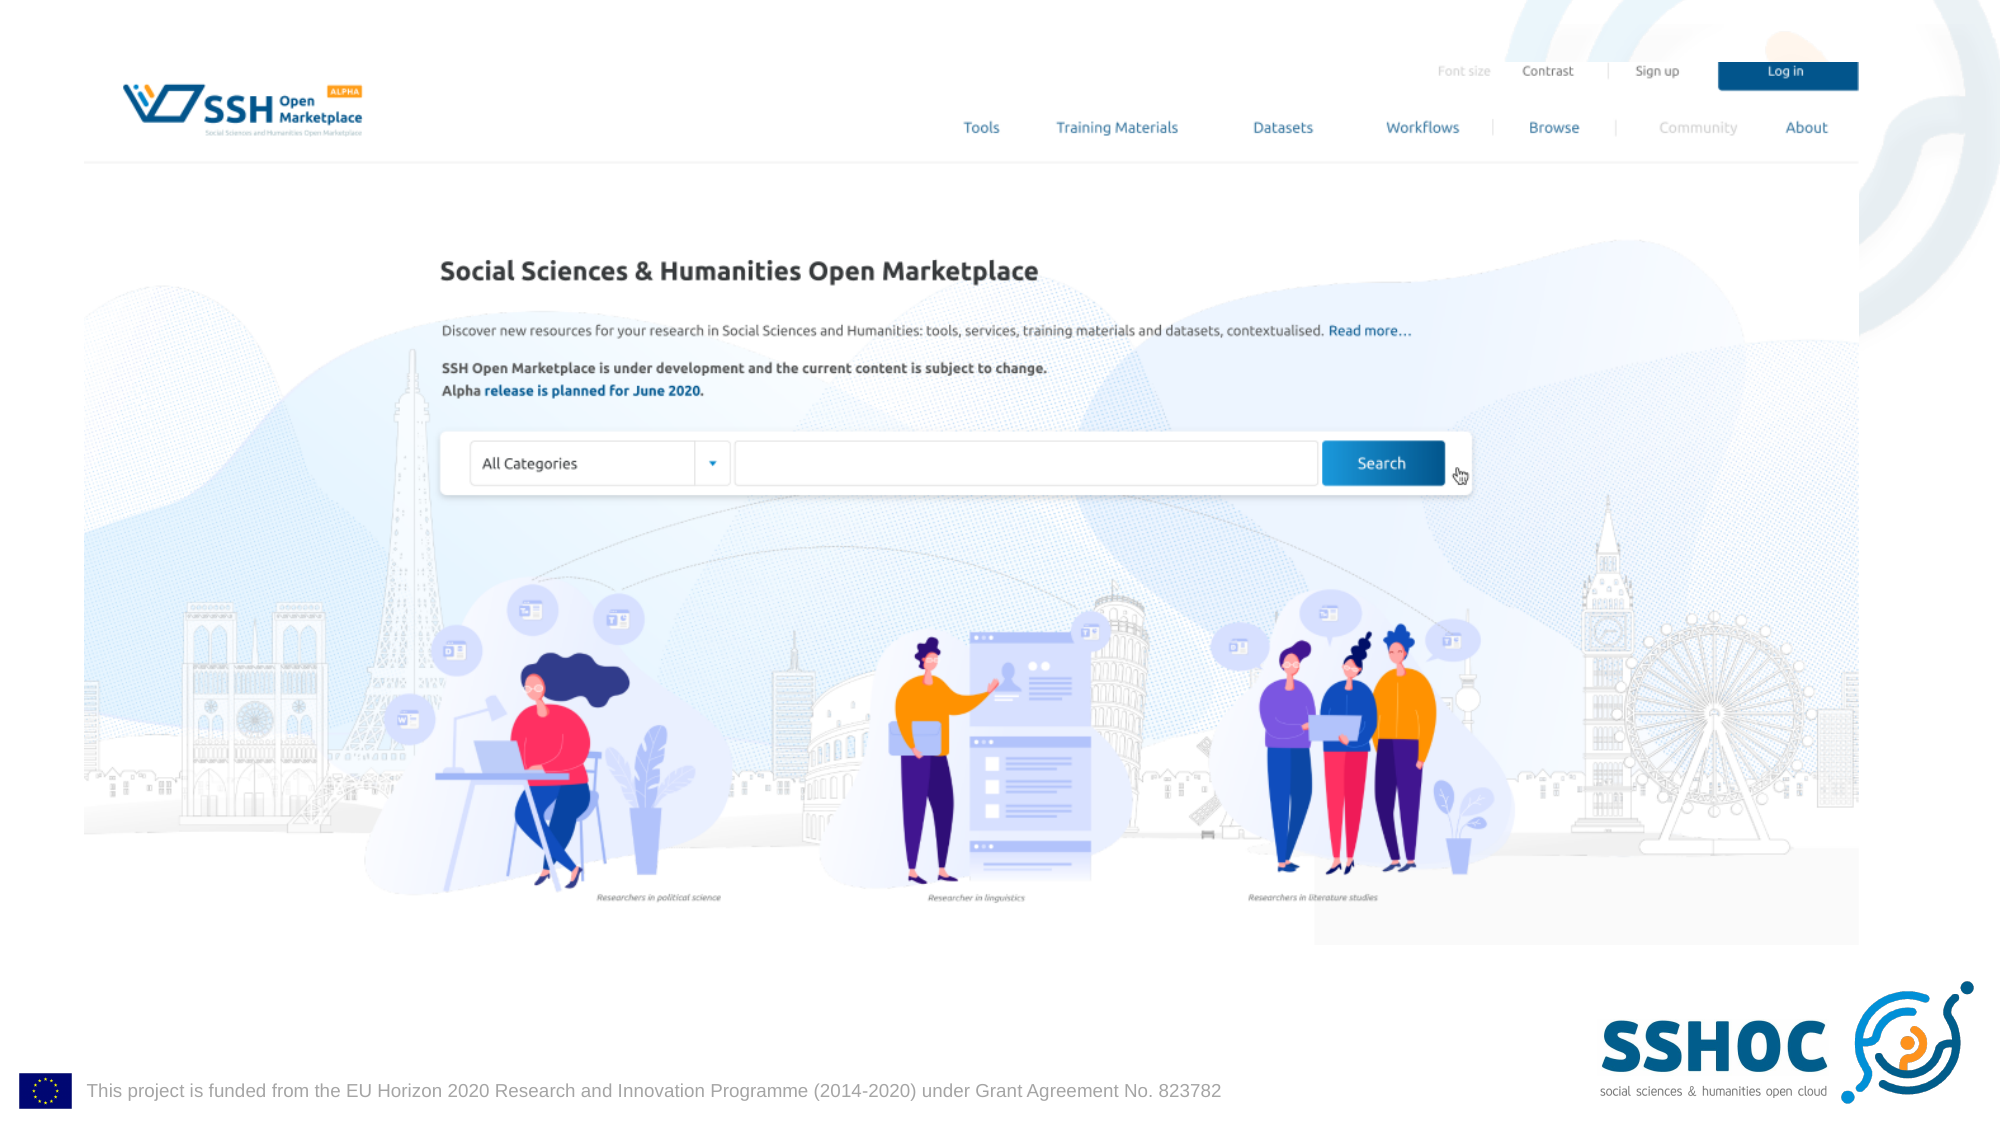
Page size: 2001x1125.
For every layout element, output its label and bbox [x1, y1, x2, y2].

picture [84, 62, 1860, 945]
picture [1597, 965, 2001, 1118]
picture [19, 1073, 72, 1109]
